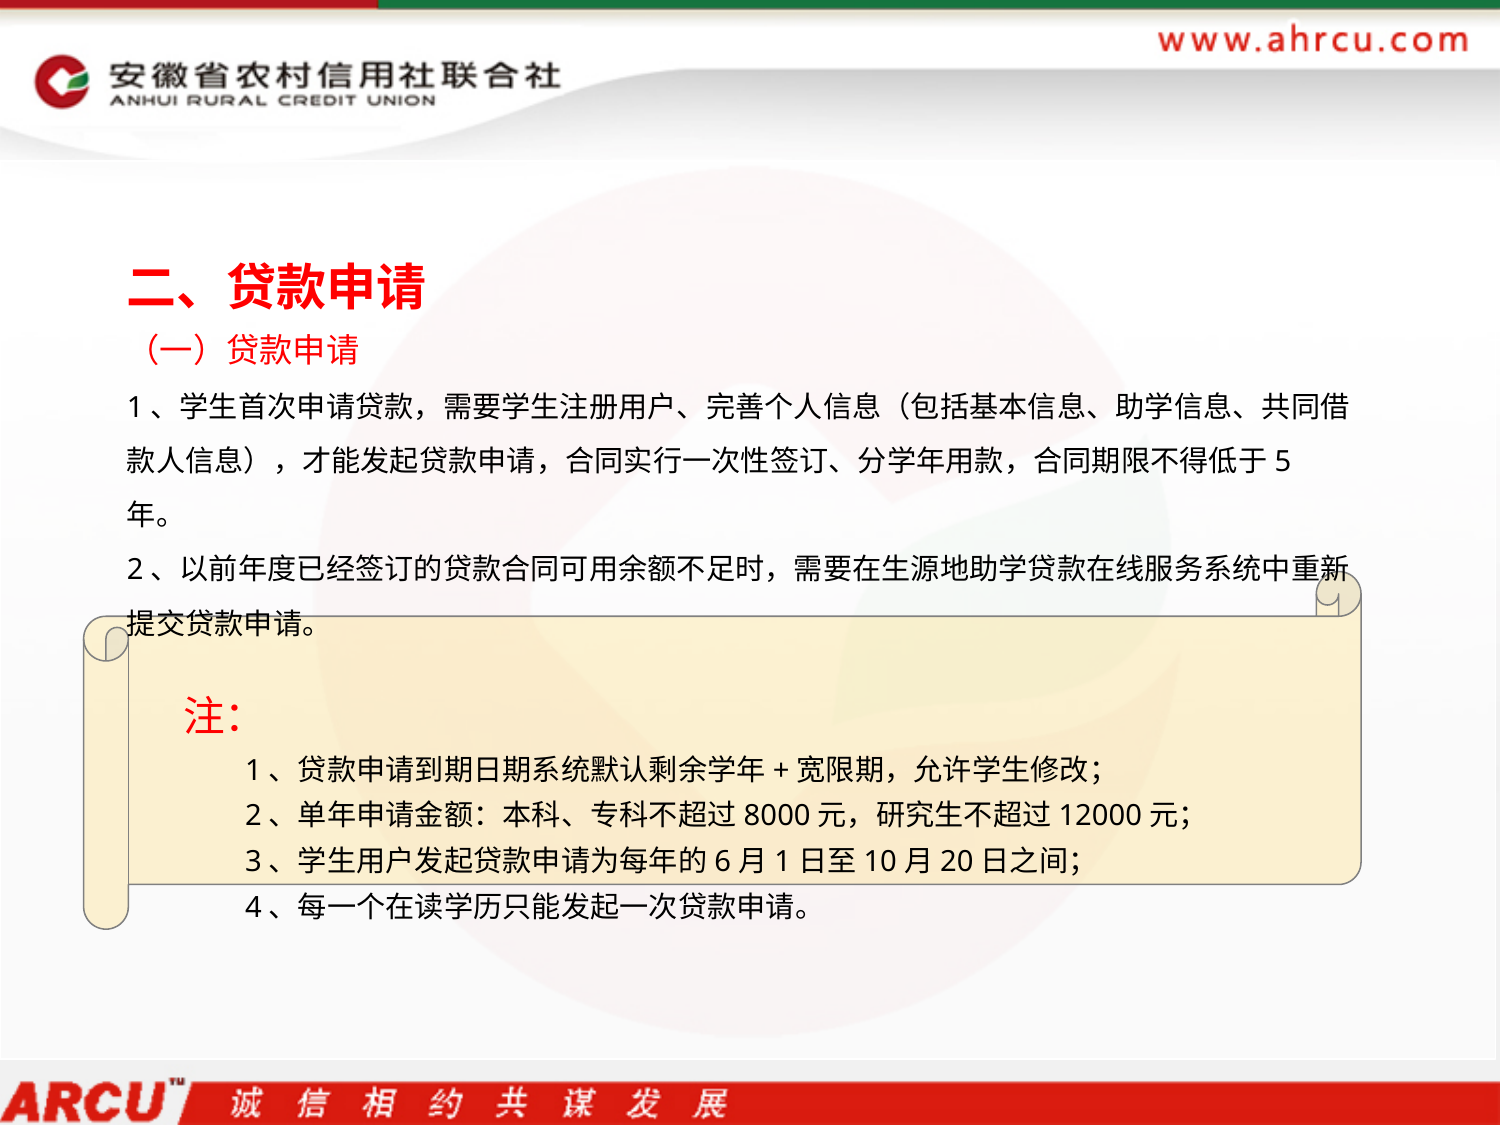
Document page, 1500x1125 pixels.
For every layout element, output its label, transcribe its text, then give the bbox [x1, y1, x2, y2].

text_box 二、贷款申请 （一）贷款申请 1、学生首次申请贷款，需要学生注册用户、完善个人信息（包括基本信息、助学信息、共同借款人信息），才能发起贷款申请，合同实行一次性签订、分学年用款，合同期限不得低于5年。 2、以前年度已经签订的贷款合同可用余额不足时，需要在生源地助学贷款在线服务系统中重新提交贷款申请。 注： 1、贷款申请到期日期系统默认剩余学年+宽限期，允许学生修改； 2、单年申请金额：本科、专科不超过8000元，研究生不超过12000元； 3、学生用户发起贷款申请为每年的6月1日至10月20日之间； 4、每一个在读学历只能发起一次贷款申请。 [112, 253, 1365, 1023]
text_box [83, 616, 112, 930]
picture [0, 0, 1500, 1125]
